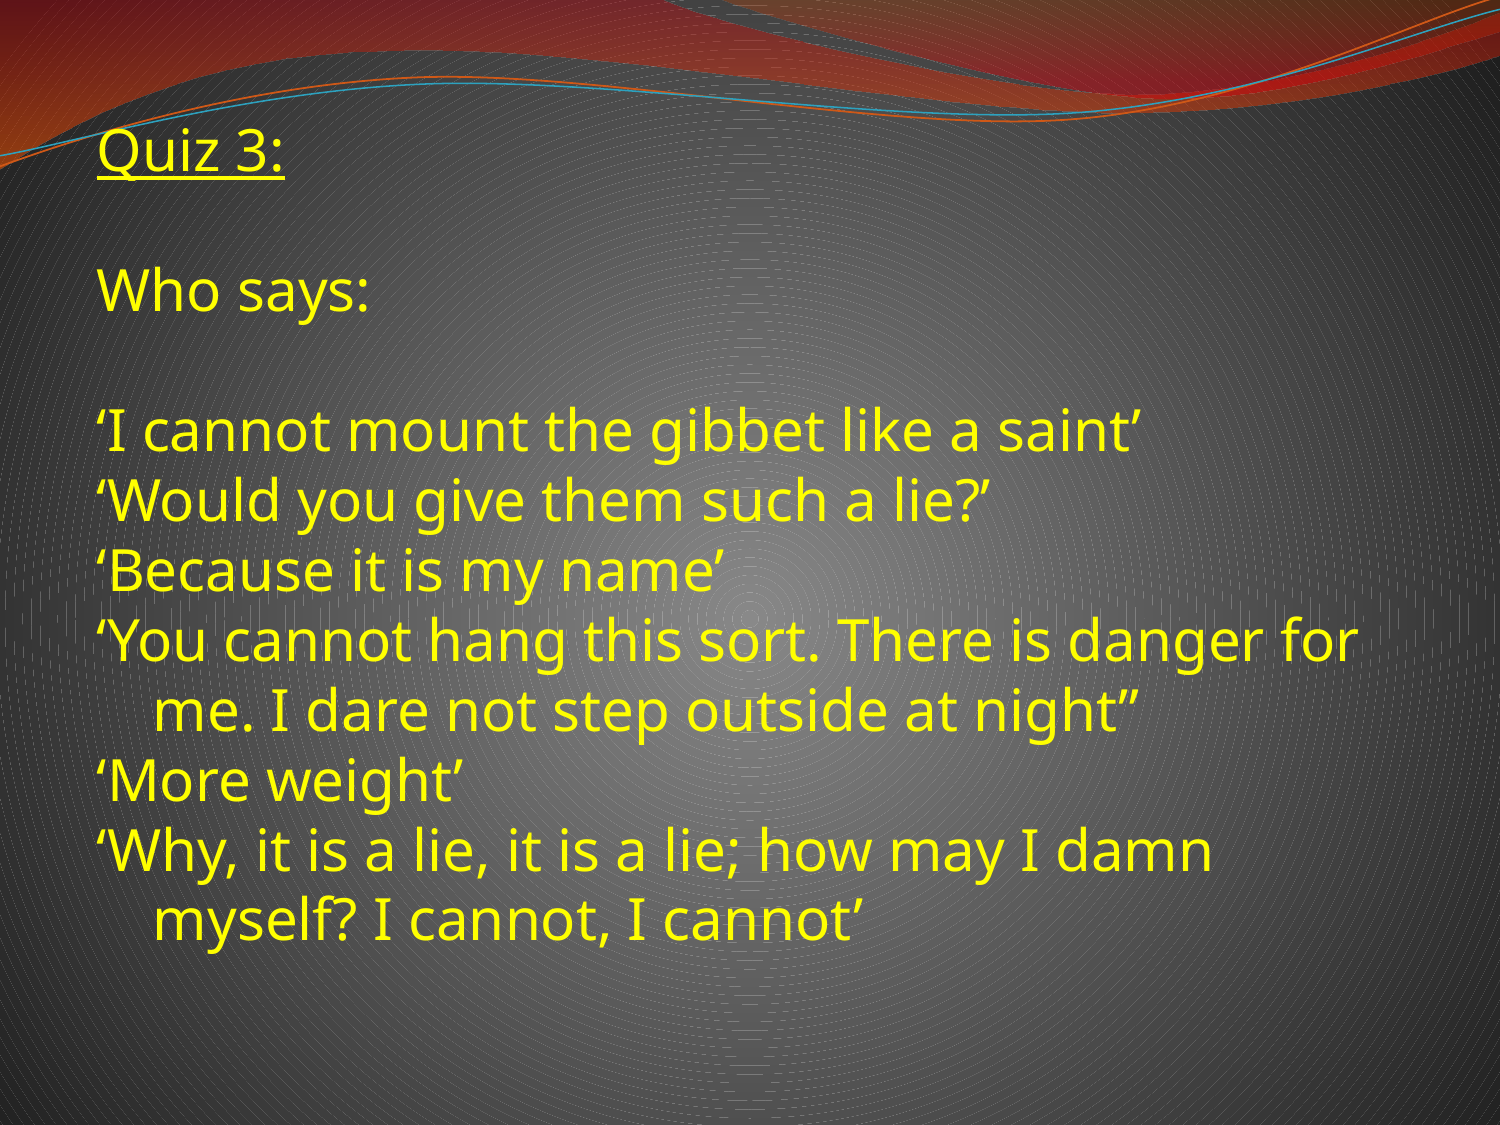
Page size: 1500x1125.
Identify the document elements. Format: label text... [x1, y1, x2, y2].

text_box Quiz 3: Who says: ‘I cannot mount the gibbet like a saint’ ‘Would you give them such a lie?’ ‘Because it is my name’ ‘You cannot hang this sort. There is danger for me. I dare not step outside at night” ‘More weight’ ‘Why, it is a lie, it is a lie; how may I damn myself? I cannot, I cannot’ [81, 105, 1430, 960]
